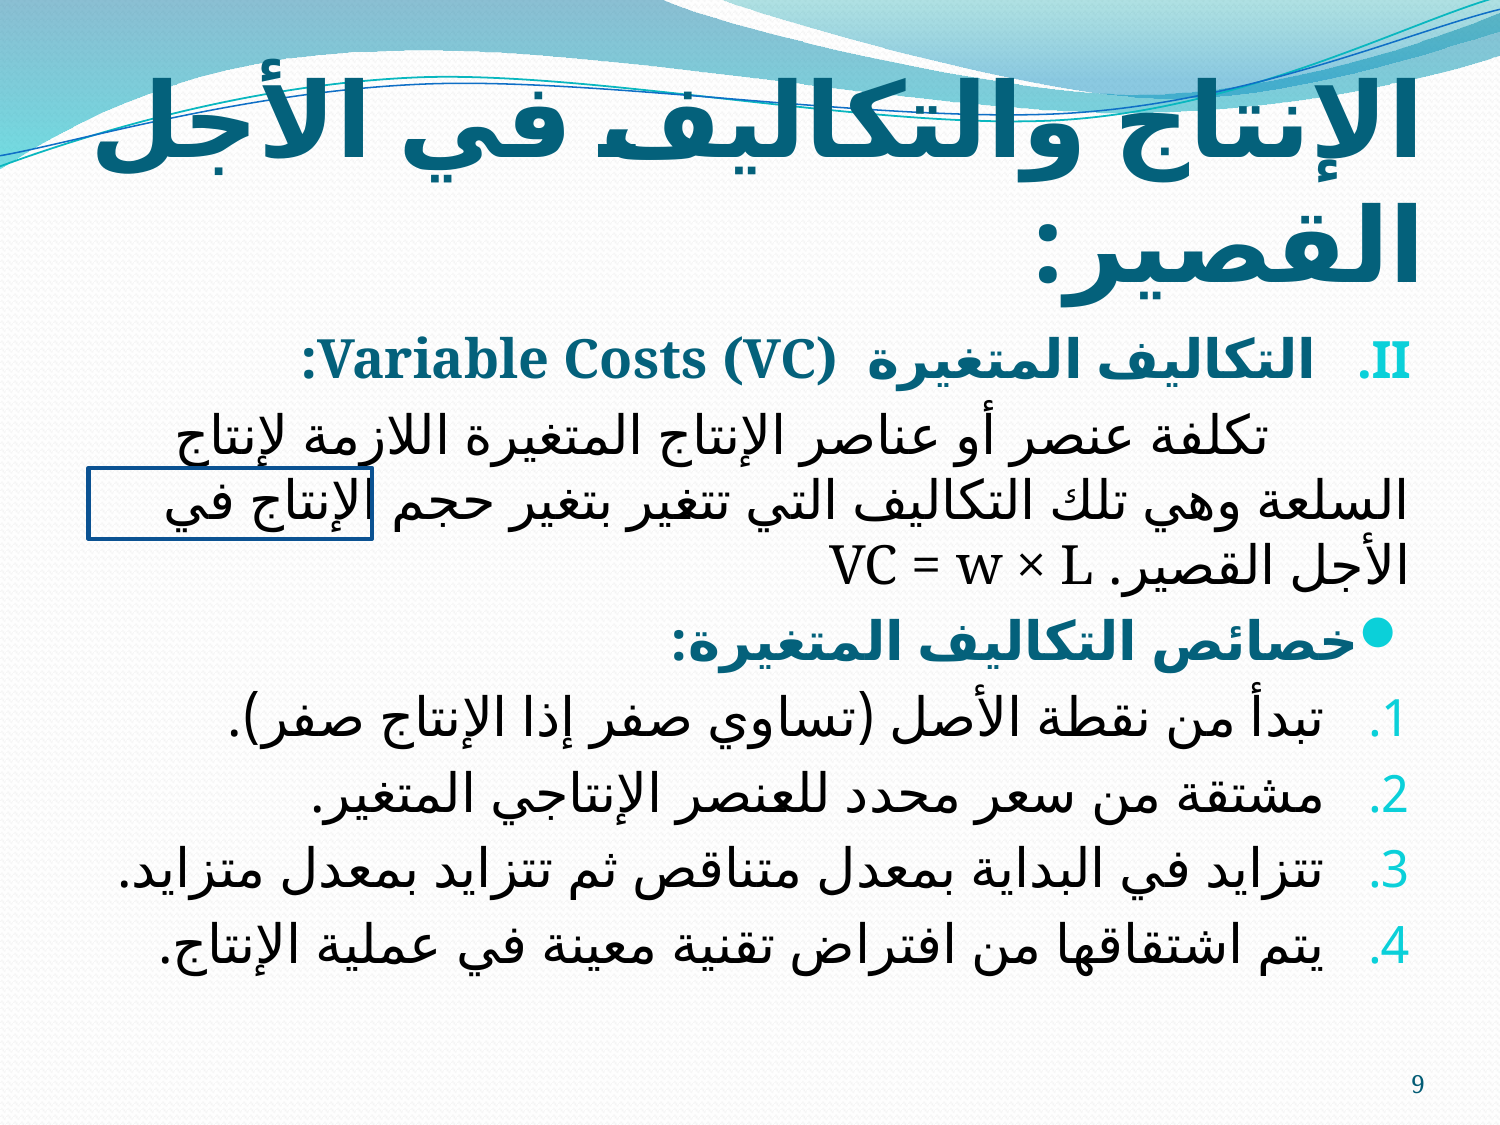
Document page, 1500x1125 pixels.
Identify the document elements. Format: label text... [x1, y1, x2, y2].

slide_number 9 [1299, 1042, 1425, 1103]
text_box [86, 466, 374, 541]
title الإنتاج والتكاليف في الأجل القصير: [75, 115, 1425, 303]
list التكاليف المتغيرة Variable Costs (VC): تكلفة عنصر أو عناصر الإنتاج المتغيرة اللازمة لإنتاج السلعة وهي تلك التكاليف التي تتغير بتغير حجم الإنتاج في الأجل القصير. VC = w × L خصائص التكاليف المتغيرة: تبدأ من نقطة الأصل (تساوي صفر إذا الإنتاج صفر). مشتقة من سعر محدد للعنصر الإنتاجي المتغير. تتزايد في البداية بمعدل متناقص ثم تتزايد بمعدل متزايد. يتم اشتقاقها من افتراض تقنية معينة في عملية الإنتاج. [75, 317, 1425, 1038]
